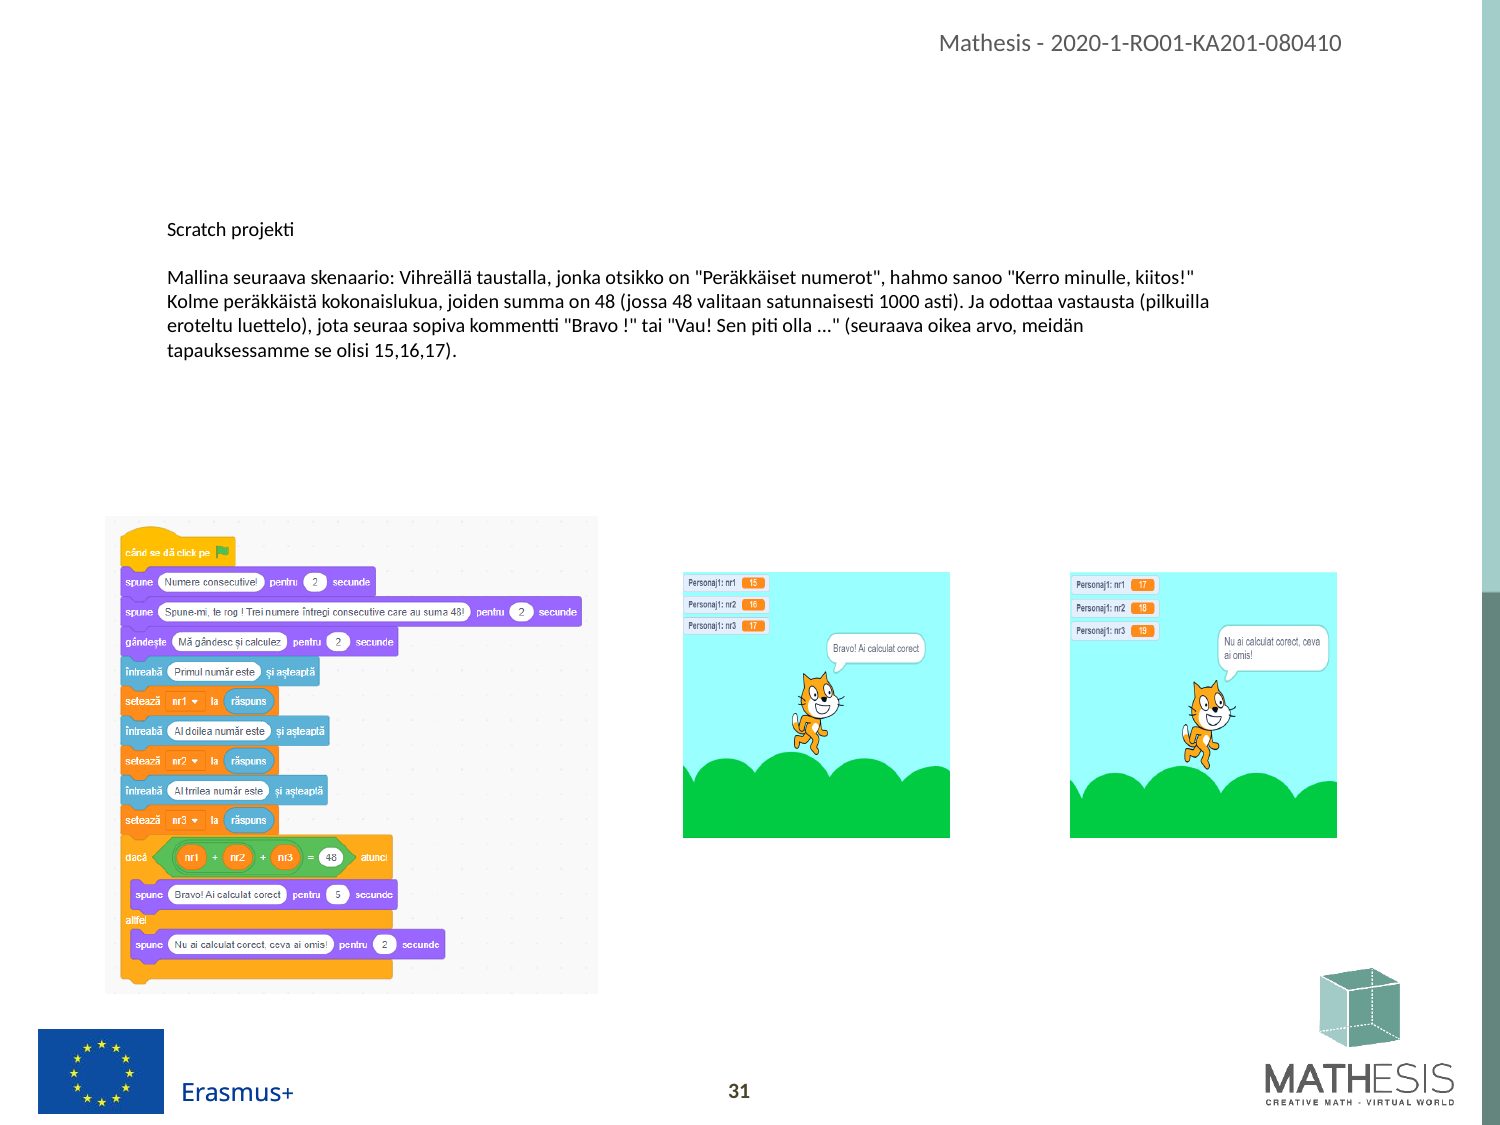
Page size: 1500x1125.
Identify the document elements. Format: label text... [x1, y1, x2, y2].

picture [38, 1029, 164, 1114]
title Scratch projekti Mallina seuraava skenaario: Vihreällä taustalla, jonka otsikko on "Peräkkäiset numerot", hahmo sanoo "Kerro minulle, kiitos!" Kolme peräkkäistä kokonaislukua, joiden summa on 48 (jossa 48 valitaan satunnaisesti 1000 asti). Ja odottaa vastausta (pilkuilla eroteltu luettelo), jota seuraa sopiva kommentti "Bravo !" tai "Vau! Sen piti olla ..." (seuraava oikea arvo, meidän tapauksessamme se olisi 15,16,17). [152, 207, 1229, 370]
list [105, 516, 598, 994]
picture [683, 572, 950, 838]
picture [1070, 572, 1337, 838]
